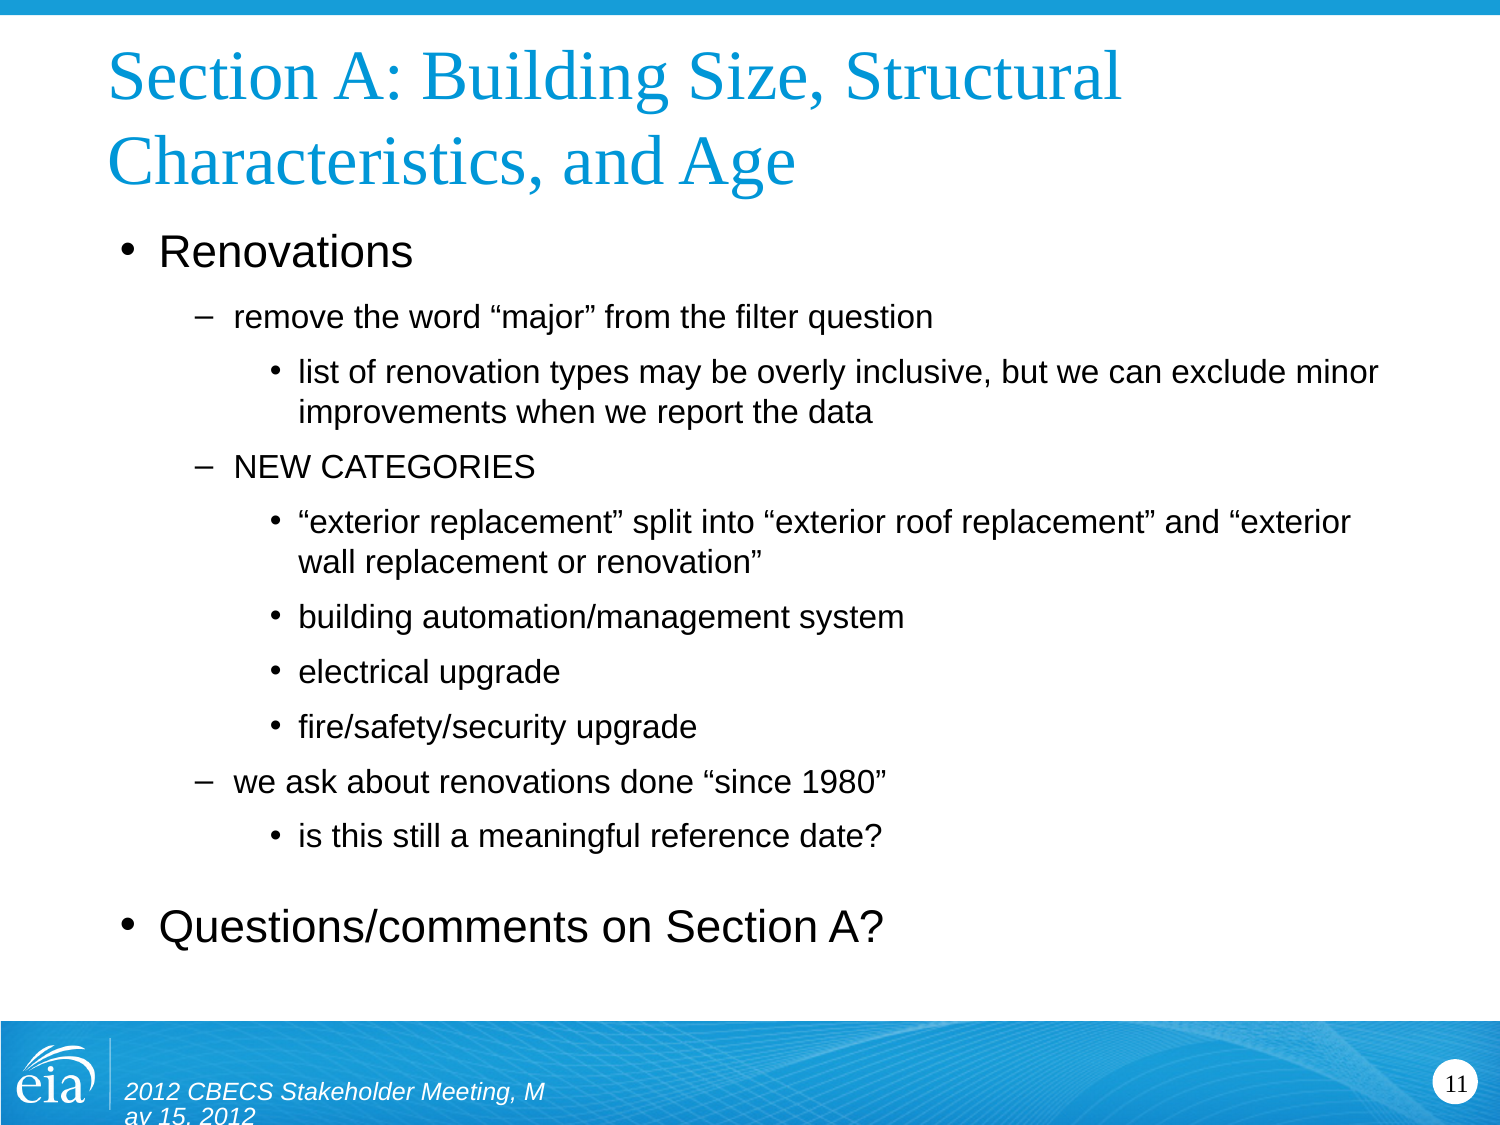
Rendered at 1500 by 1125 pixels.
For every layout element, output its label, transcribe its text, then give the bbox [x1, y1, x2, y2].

picture [2, 1021, 1500, 1125]
list Renovations remove the word “major” from the filter question list of renovation types may be overly inclusive, but we can exclude minor improvements when we report the data NEW CATEGORIES “exterior replacement” split into “exterior roof replacement” and “exterior wall replacement or renovation” building automation/management system electrical upgrade fire/safety/security upgrade we ask about renovations done “since 1980” is this still a meaningful reference date? Questions/comments on Section A? [105, 213, 1425, 967]
footer 2012 CBECS Stakeholder Meeting, May 15, 2012 [109, 1048, 570, 1113]
title Section A: Building Size, Structural Characteristics, and Age [92, 18, 1413, 206]
slide_number 11 [1425, 1053, 1488, 1113]
